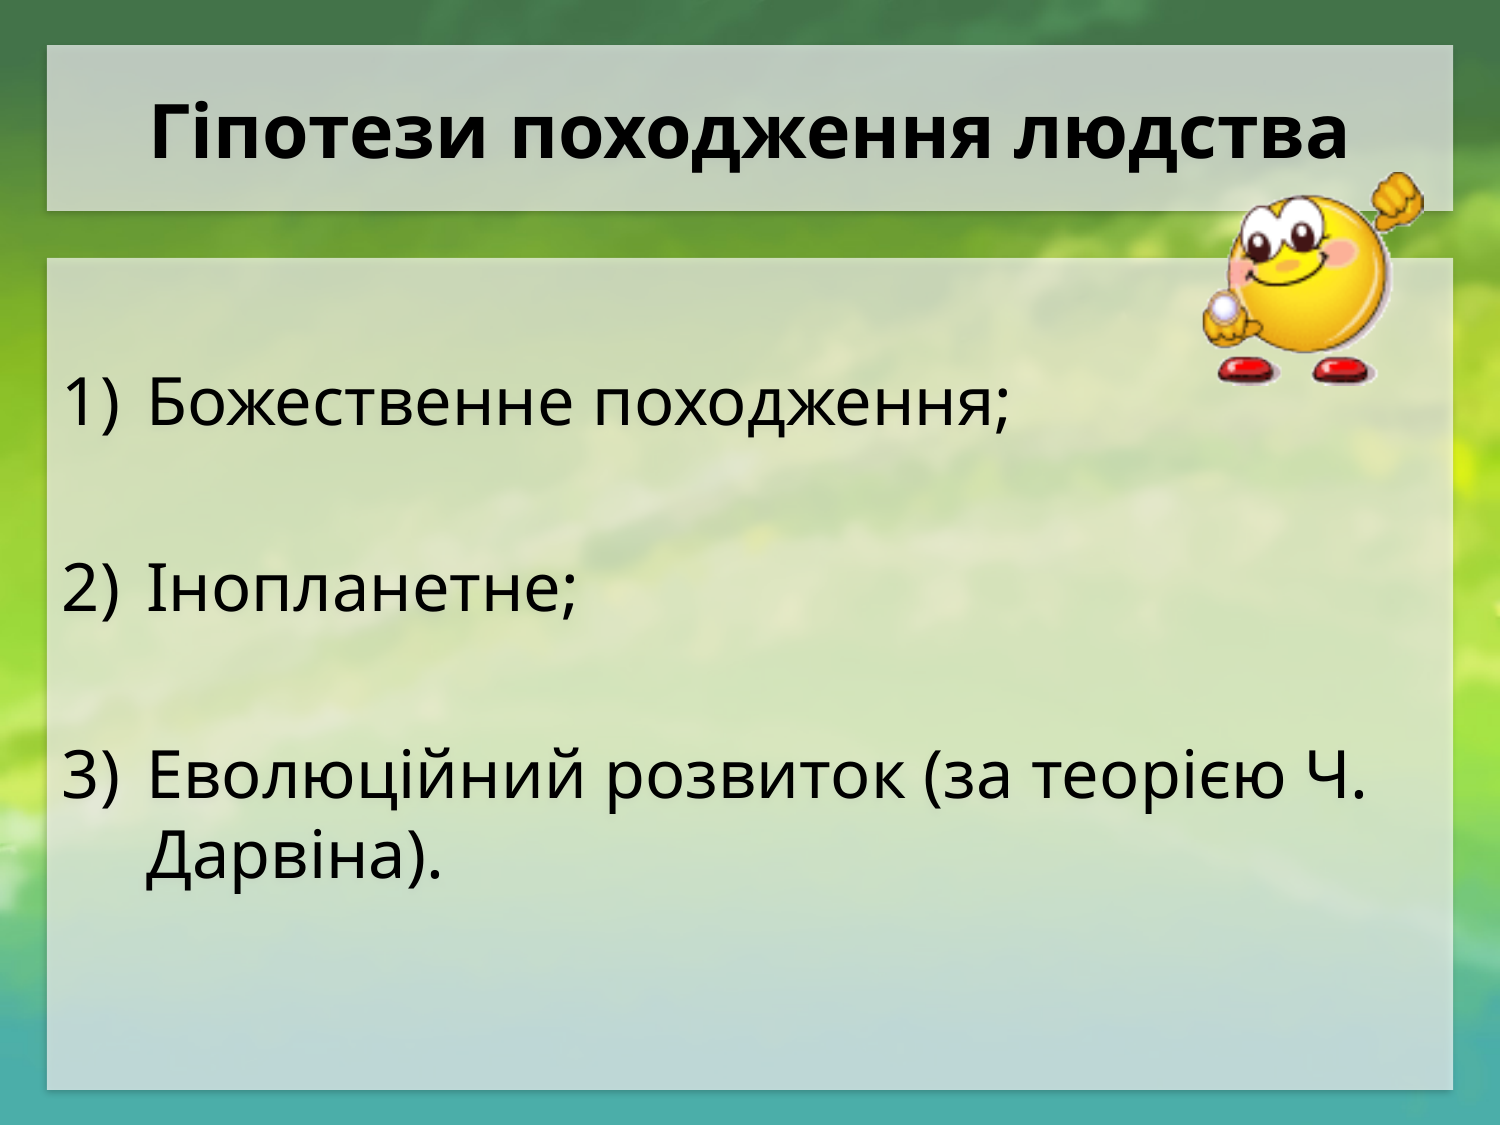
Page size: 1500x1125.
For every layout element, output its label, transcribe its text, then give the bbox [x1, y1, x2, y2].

list Божественне походження; Інопланетне; Еволюційний розвиток (за теорією Ч. Дарвіна). [45, 256, 1455, 1092]
picture [0, 0, 1500, 1125]
title Гіпотези походження людства [45, 43, 1455, 213]
